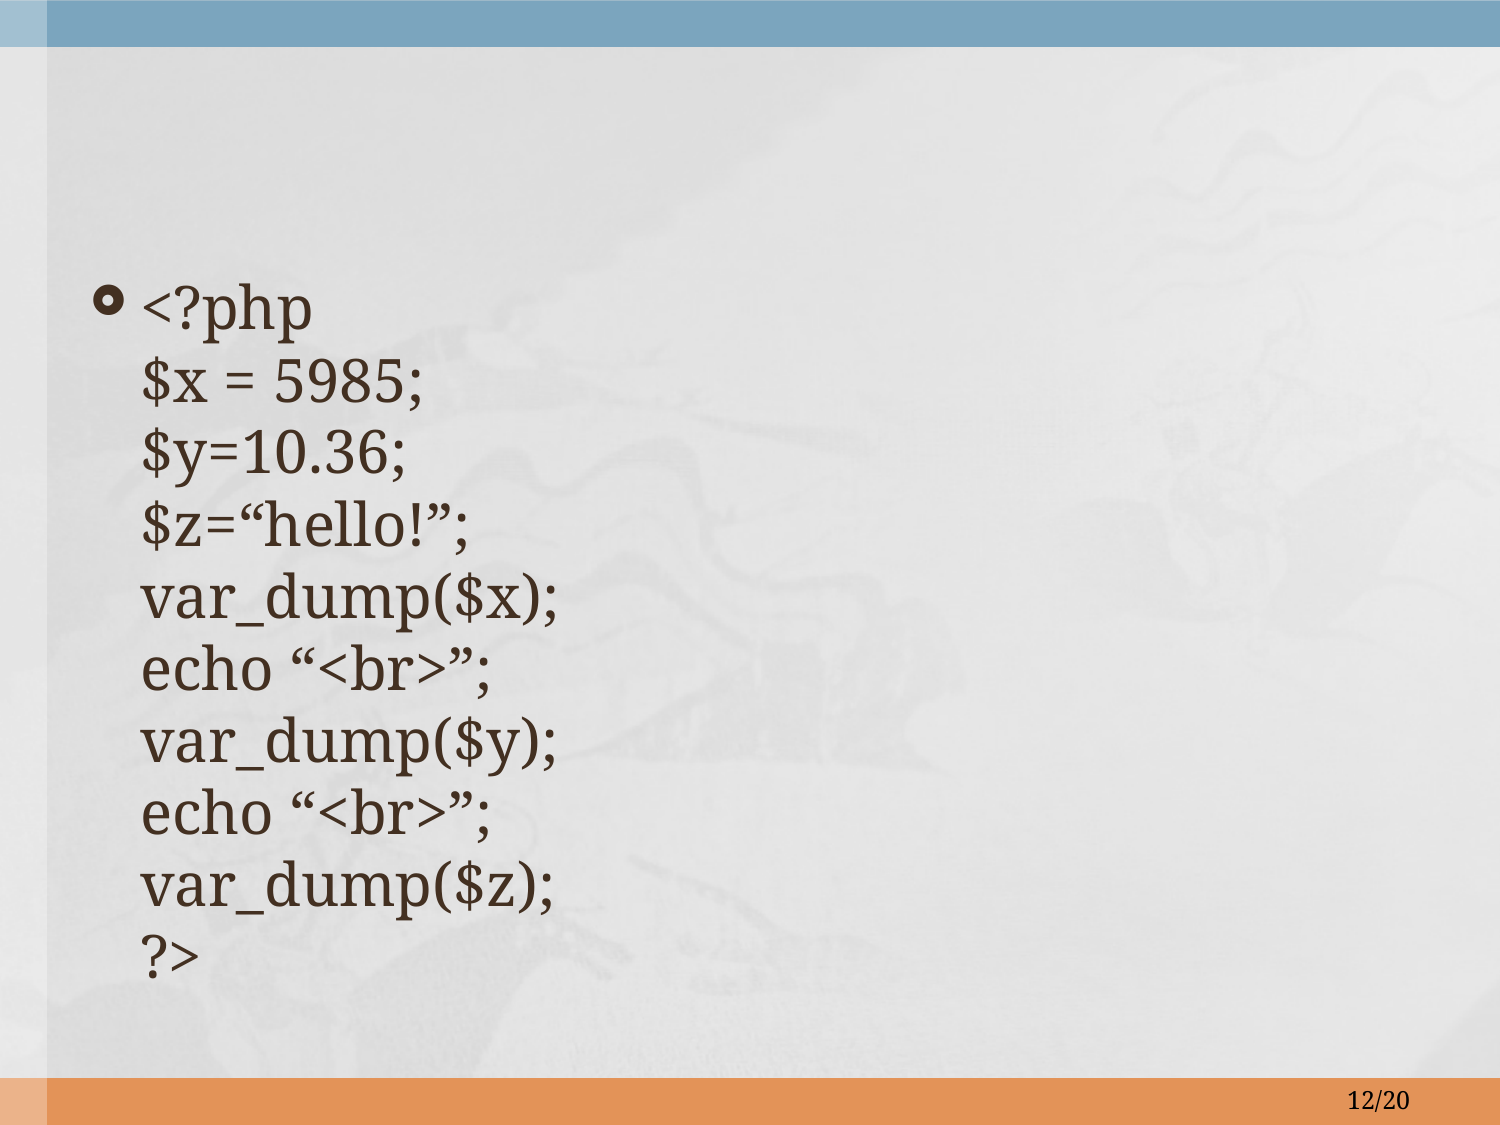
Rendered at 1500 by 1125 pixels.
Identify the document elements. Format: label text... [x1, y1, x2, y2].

slide_number 12/20 [1074, 1078, 1425, 1125]
list <?php $x = 5985; $y=10.36; $z=“hello!”; var_dump($x); echo “<br>”; var_dump($y); echo “<br>”; var_dump($z); ?> [75, 262, 1425, 1005]
